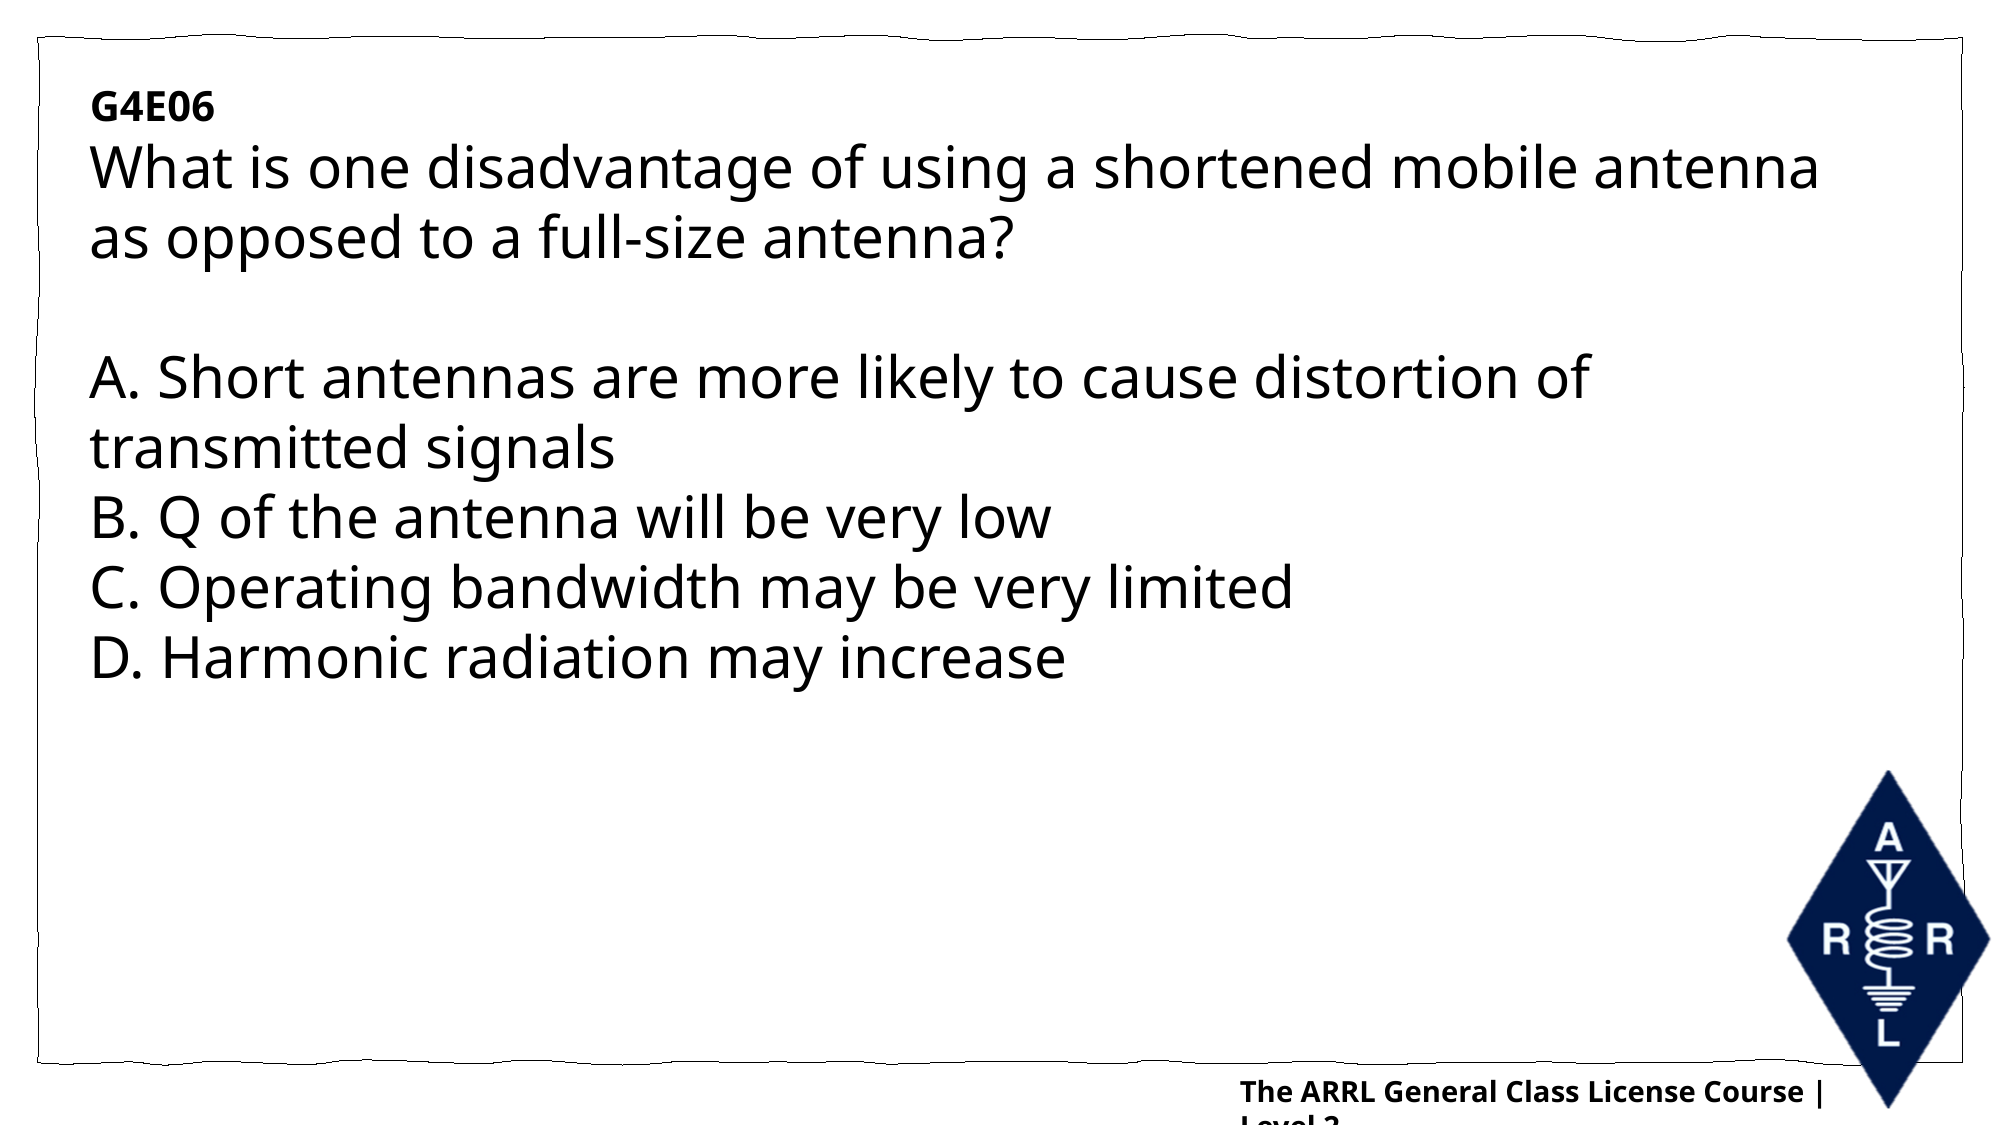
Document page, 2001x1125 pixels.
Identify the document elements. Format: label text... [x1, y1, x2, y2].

picture [1773, 752, 1999, 1125]
text_box G4E06 What is one disadvantage of using a shortened mobile antenna as opposed to a full-size antenna? A. Short antennas are more likely to cause distortion of transmitted signals B. Q of the antenna will be very low C. Operating bandwidth may be very limited D. Harmonic radiation may increase [75, 72, 1850, 698]
